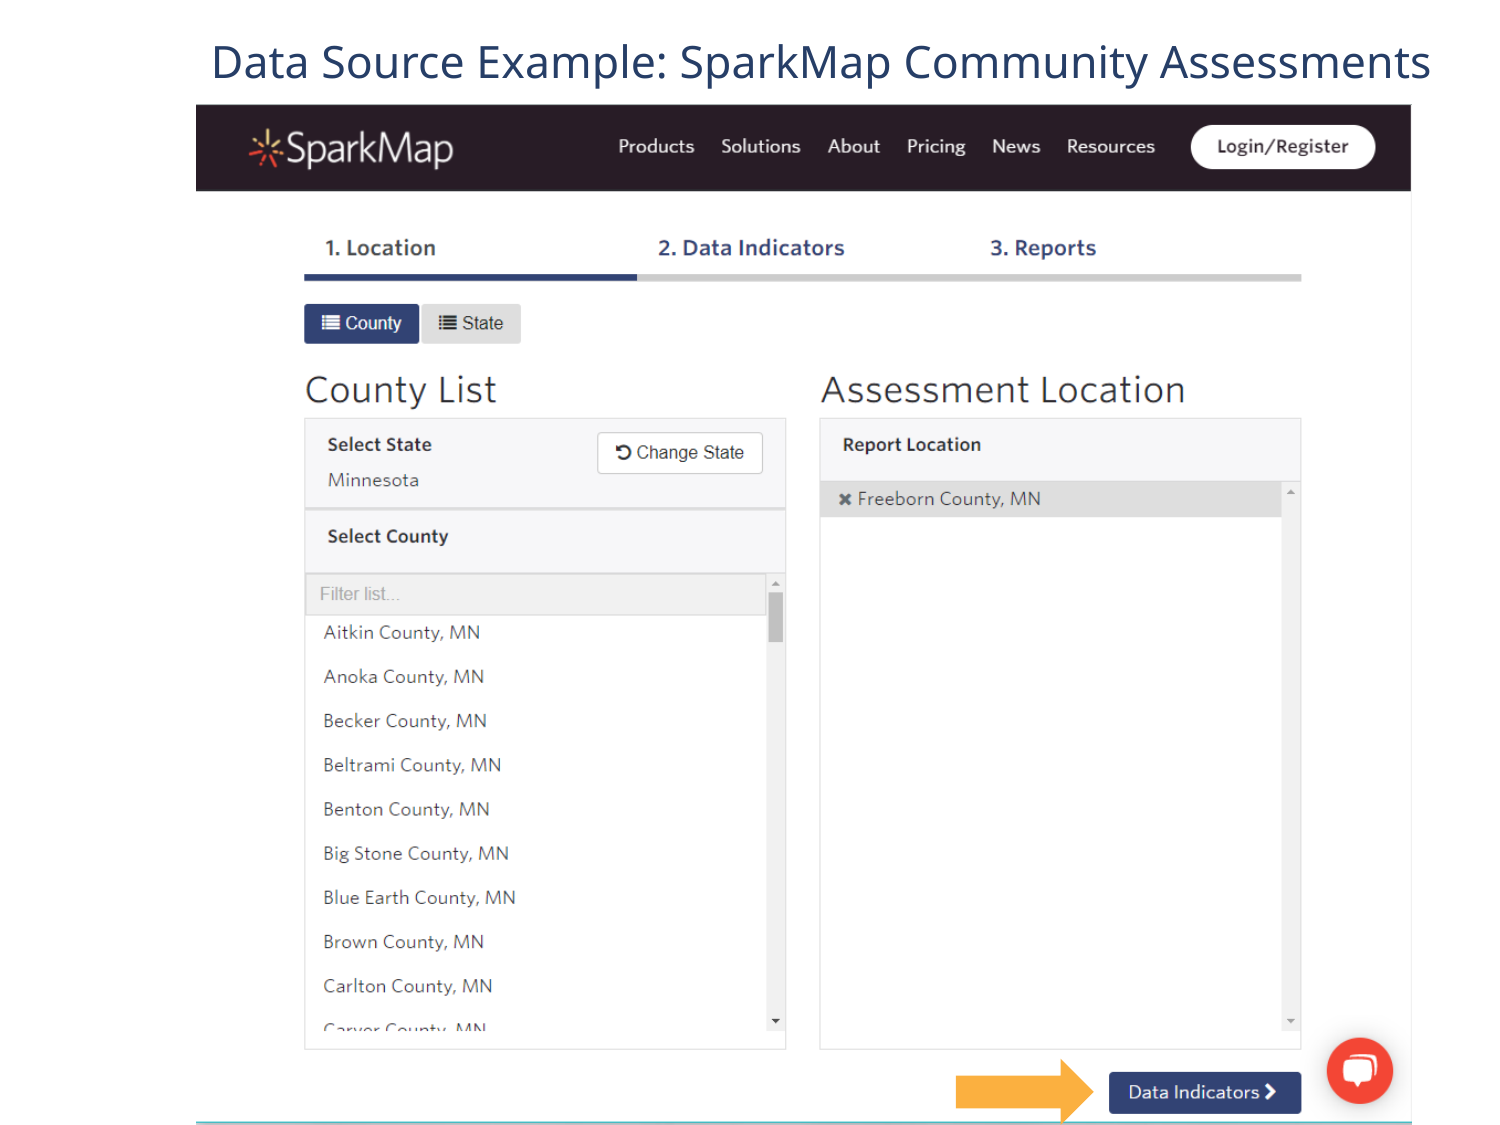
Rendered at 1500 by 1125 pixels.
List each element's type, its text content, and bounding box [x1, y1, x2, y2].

picture [195, 104, 1412, 1125]
text_box Data Source Example: SparkMap Community Assessments [196, 33, 1453, 126]
